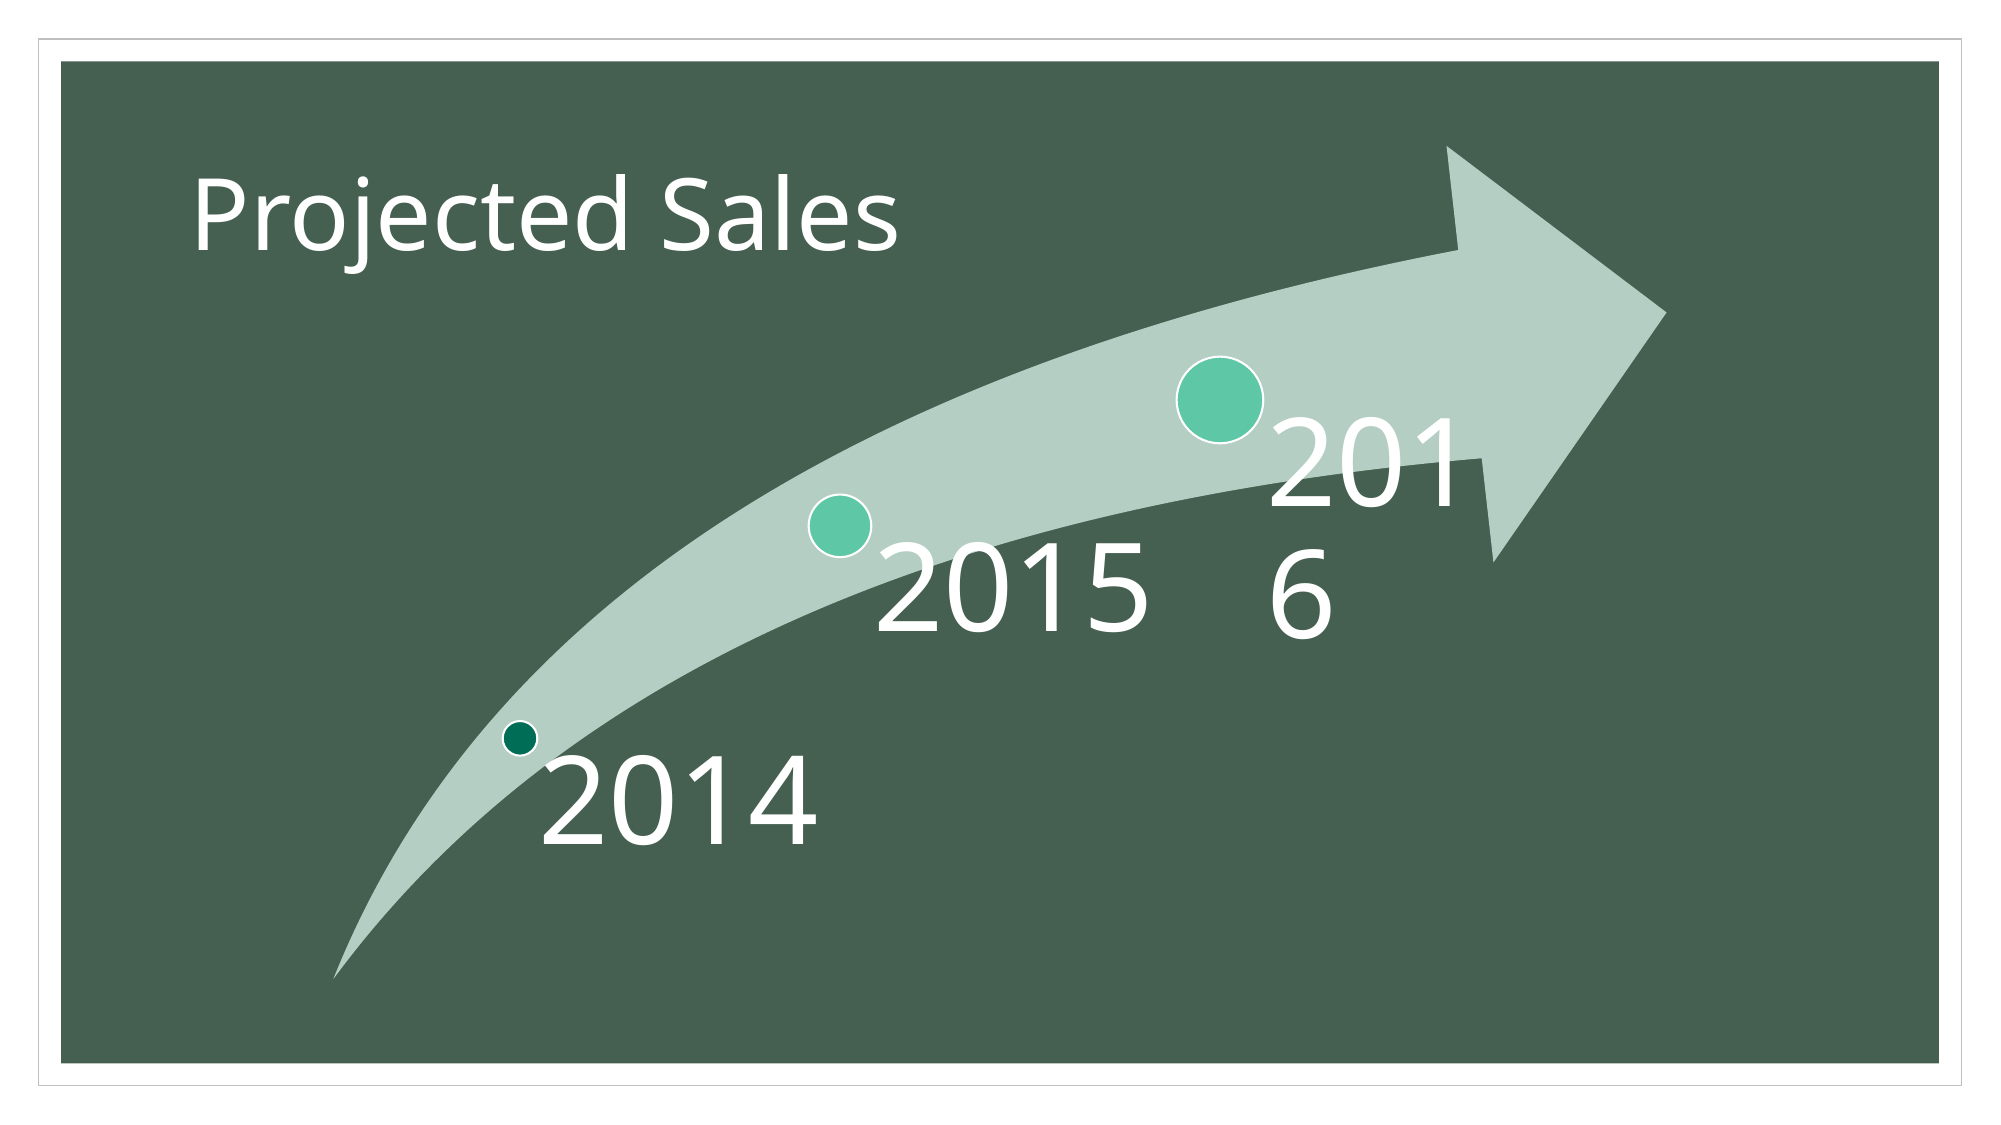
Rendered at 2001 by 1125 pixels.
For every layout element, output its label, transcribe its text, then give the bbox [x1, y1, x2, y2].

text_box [333, 117, 1667, 1007]
title Projected Sales [174, 105, 1825, 331]
